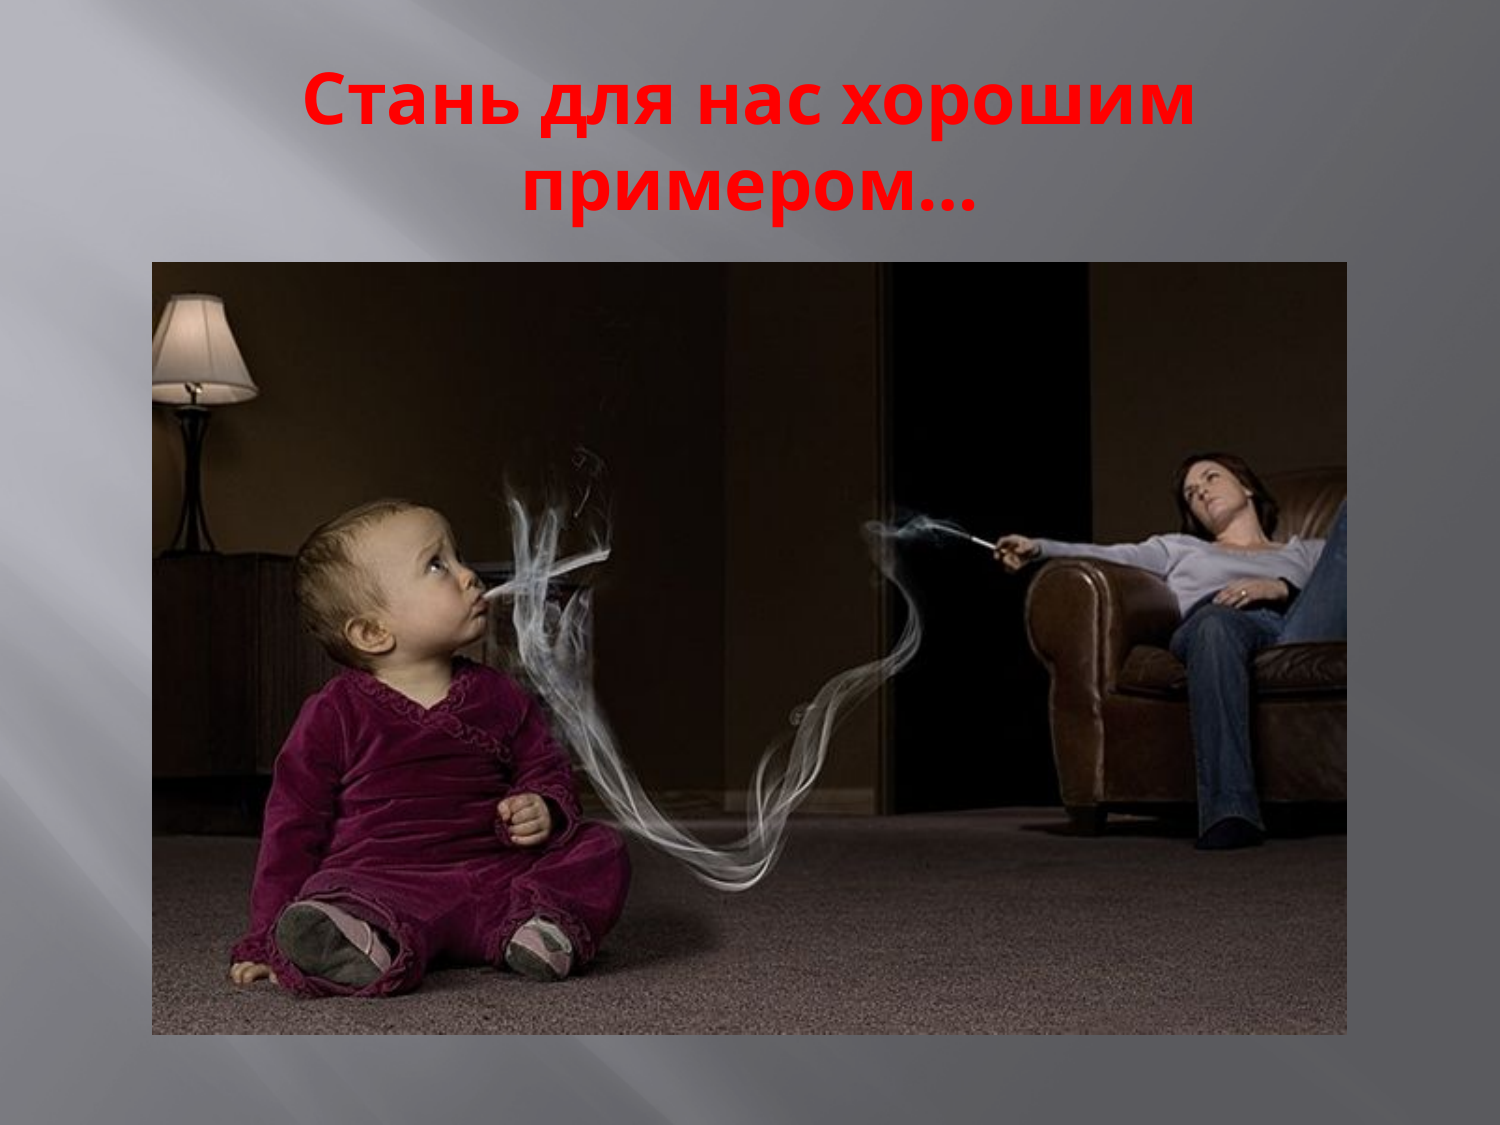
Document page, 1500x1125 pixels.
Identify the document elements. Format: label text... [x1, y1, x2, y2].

title Стань для нас хорошим примером… [75, 45, 1425, 233]
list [152, 262, 1348, 1036]
